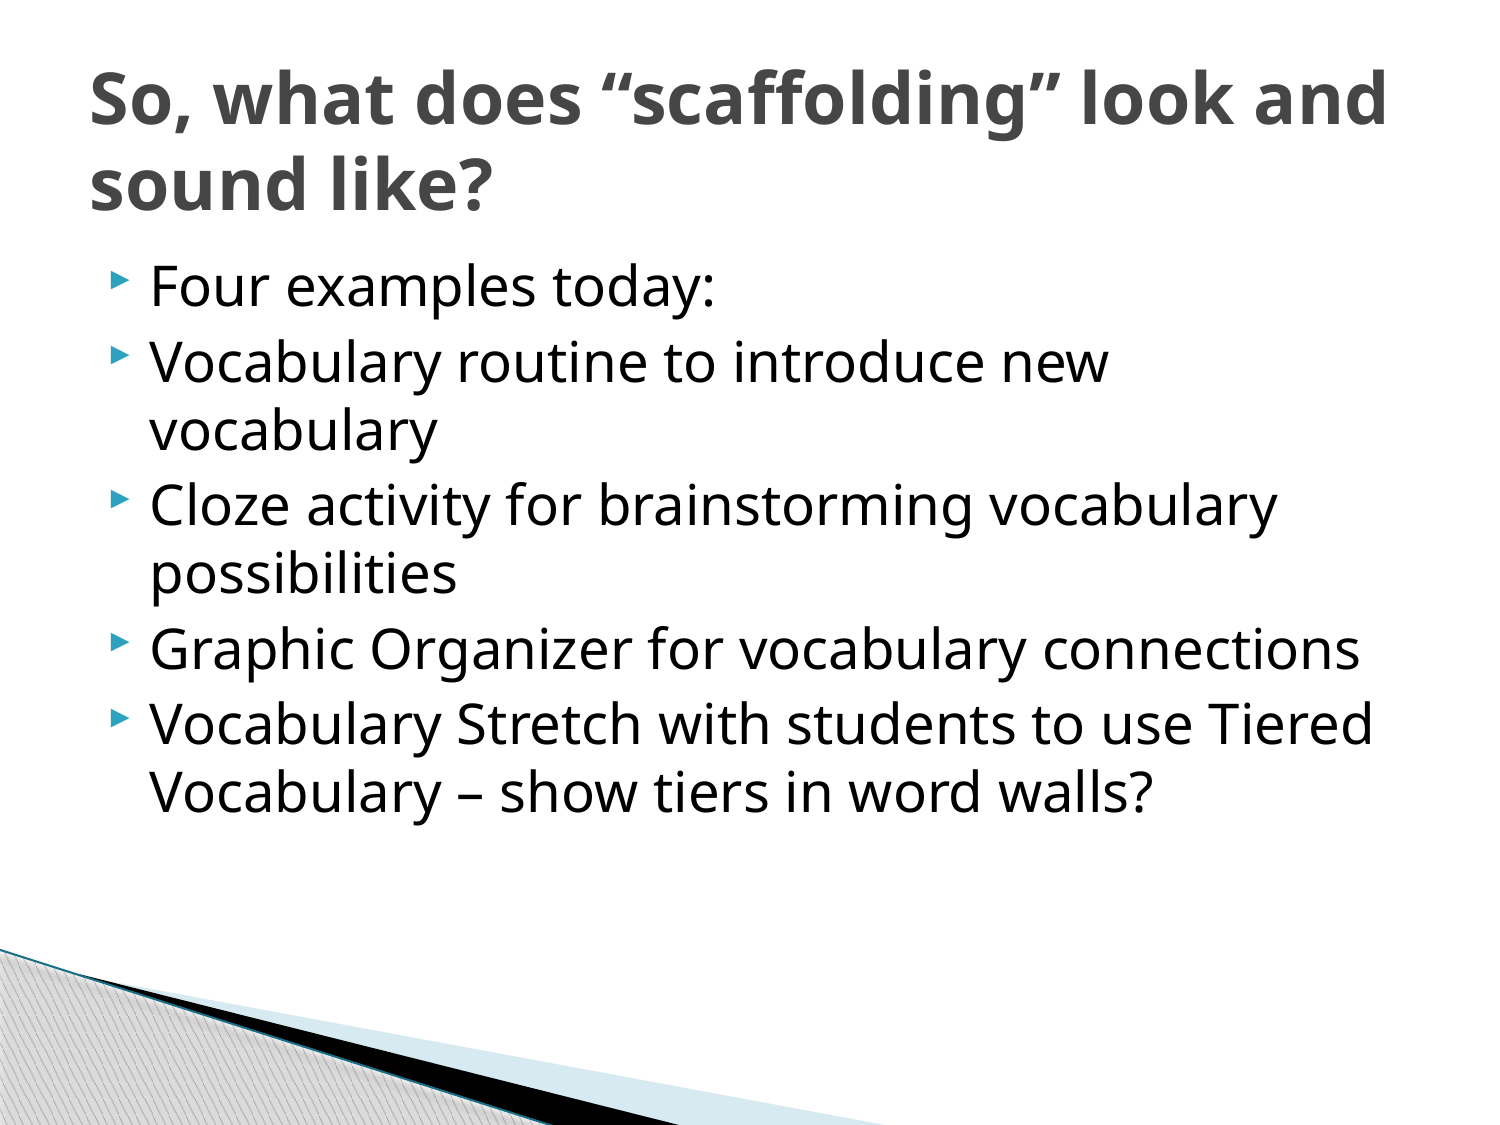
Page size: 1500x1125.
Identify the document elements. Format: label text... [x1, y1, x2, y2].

title So, what does “scaffolding” look and sound like? [75, 45, 1425, 233]
list Four examples today: Vocabulary routine to introduce new vocabulary Cloze activity for brainstorming vocabulary possibilities Graphic Organizer for vocabulary connections Vocabulary Stretch with students to use Tiered Vocabulary – show tiers in word walls? [75, 243, 1425, 986]
